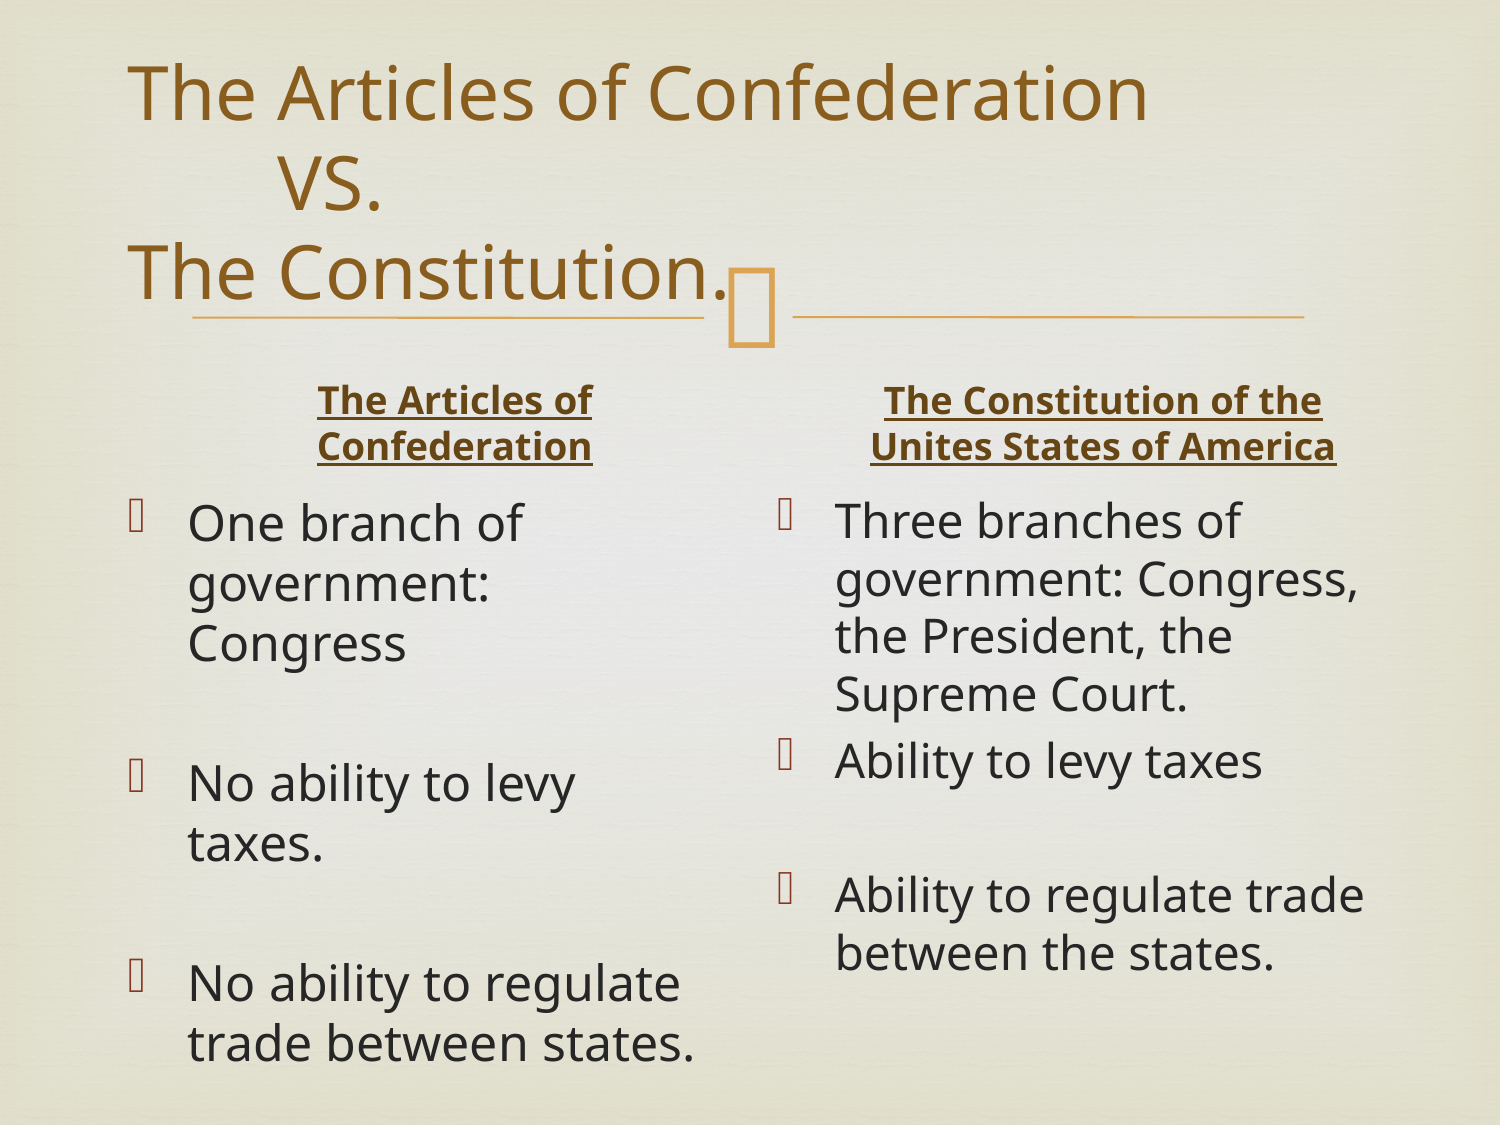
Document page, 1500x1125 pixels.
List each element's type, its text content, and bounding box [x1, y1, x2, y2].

title The Articles of Confederation VS. The Constitution. [112, 93, 1386, 267]
list One branch of government: Congress No ability to levy taxes. No ability to regulate trade between states. [112, 483, 737, 1004]
list Three branches of government: Congress, the President, the Supreme Court. Ability to levy taxes Ability to regulate trade between the states. [761, 483, 1386, 1004]
list The Constitution of the Unites States of America [820, 367, 1387, 476]
list The Articles of Confederation [172, 367, 738, 476]
